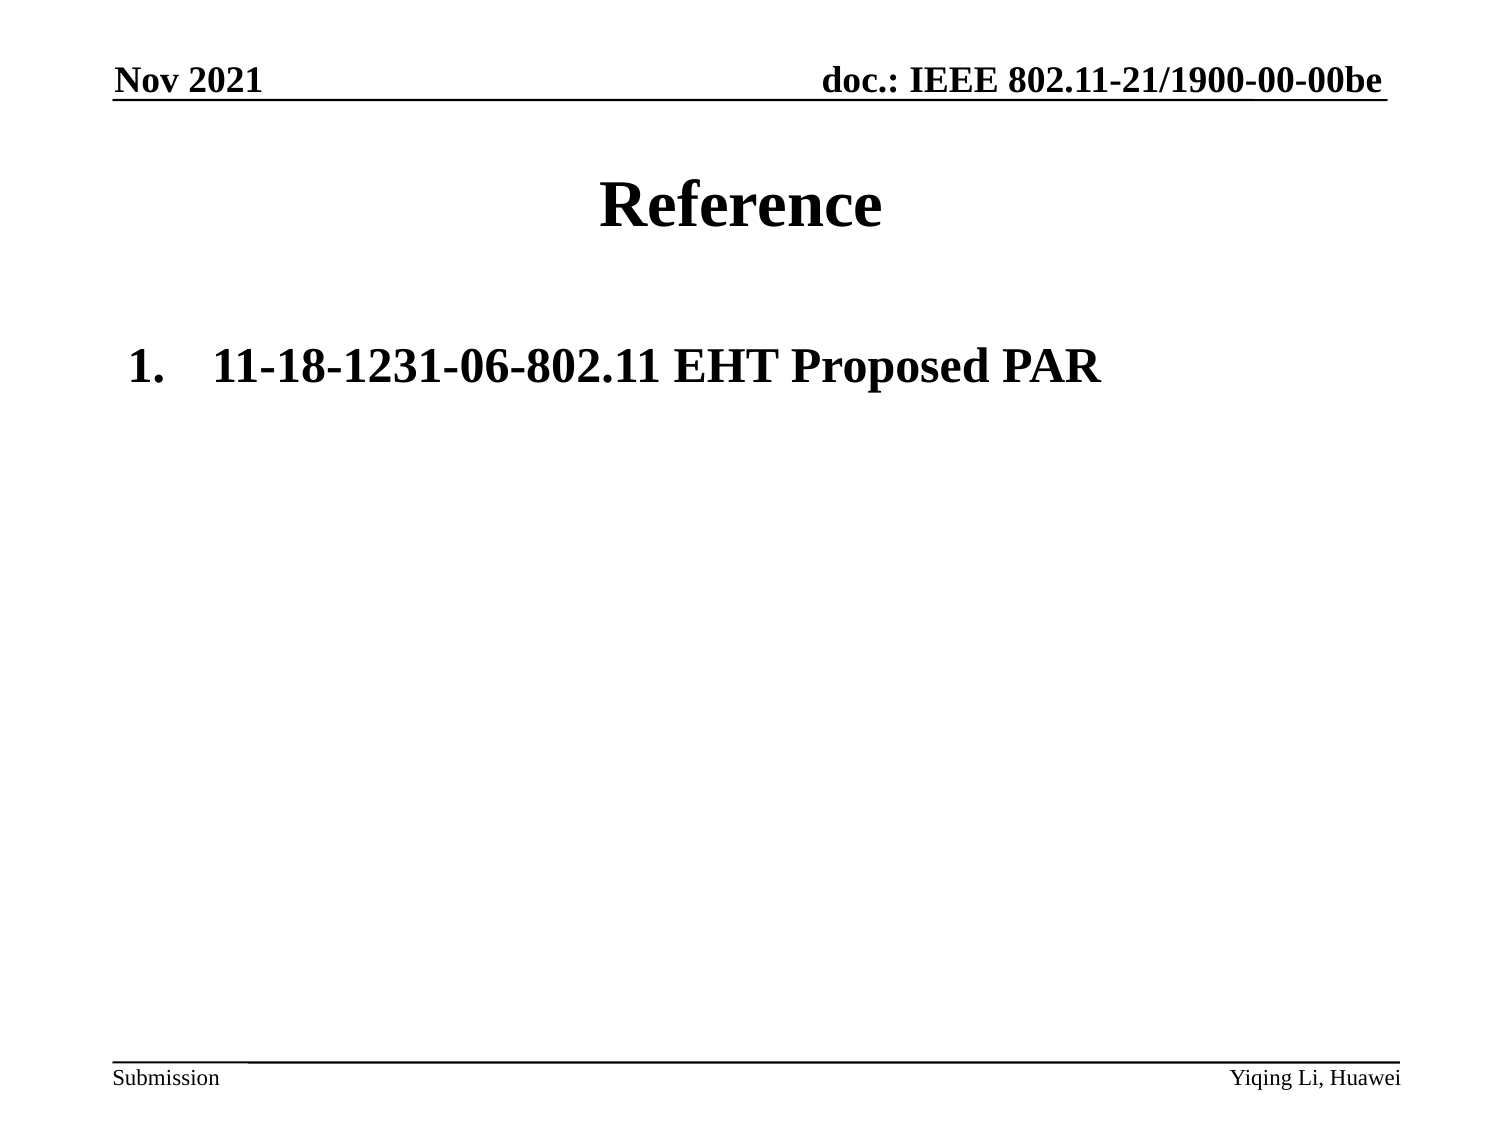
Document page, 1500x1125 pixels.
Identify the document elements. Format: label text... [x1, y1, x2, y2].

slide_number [114, 54, 278, 101]
footer Yiqing Li, Huawei [1227, 1061, 1402, 1091]
title Reference [112, 112, 1388, 288]
list 11-18-1231-06-802.11 EHT Proposed PAR [112, 324, 1388, 1001]
